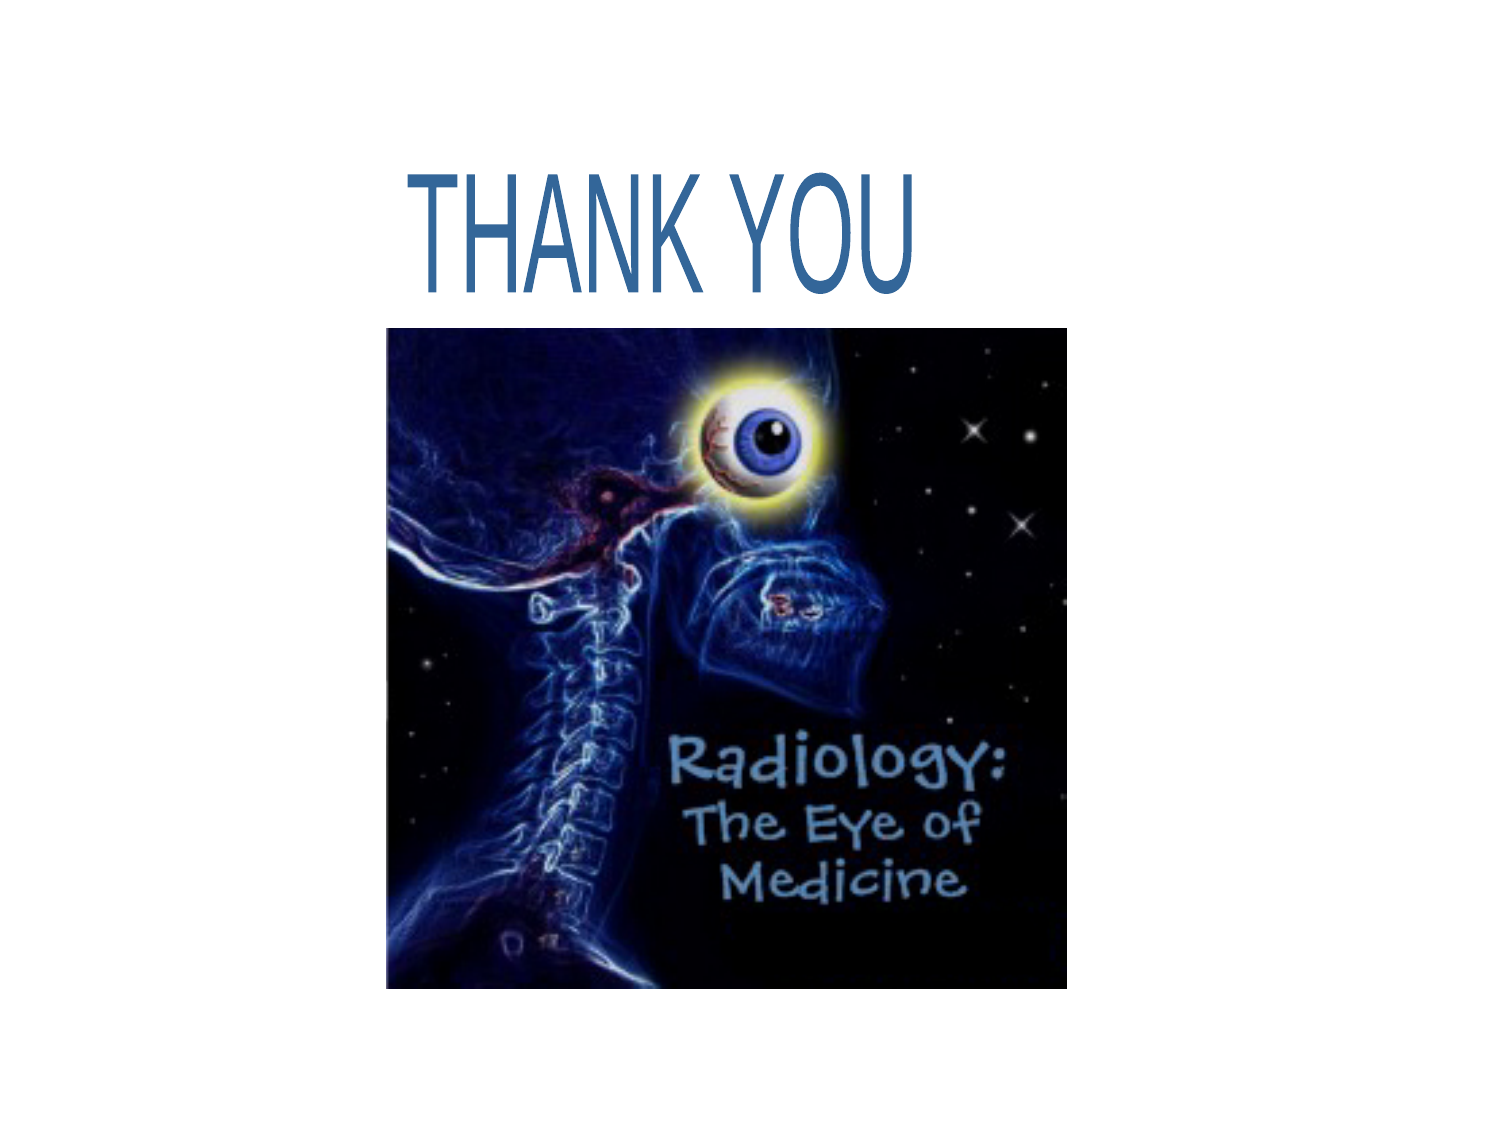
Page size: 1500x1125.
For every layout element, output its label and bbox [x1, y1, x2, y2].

list [386, 327, 1067, 990]
